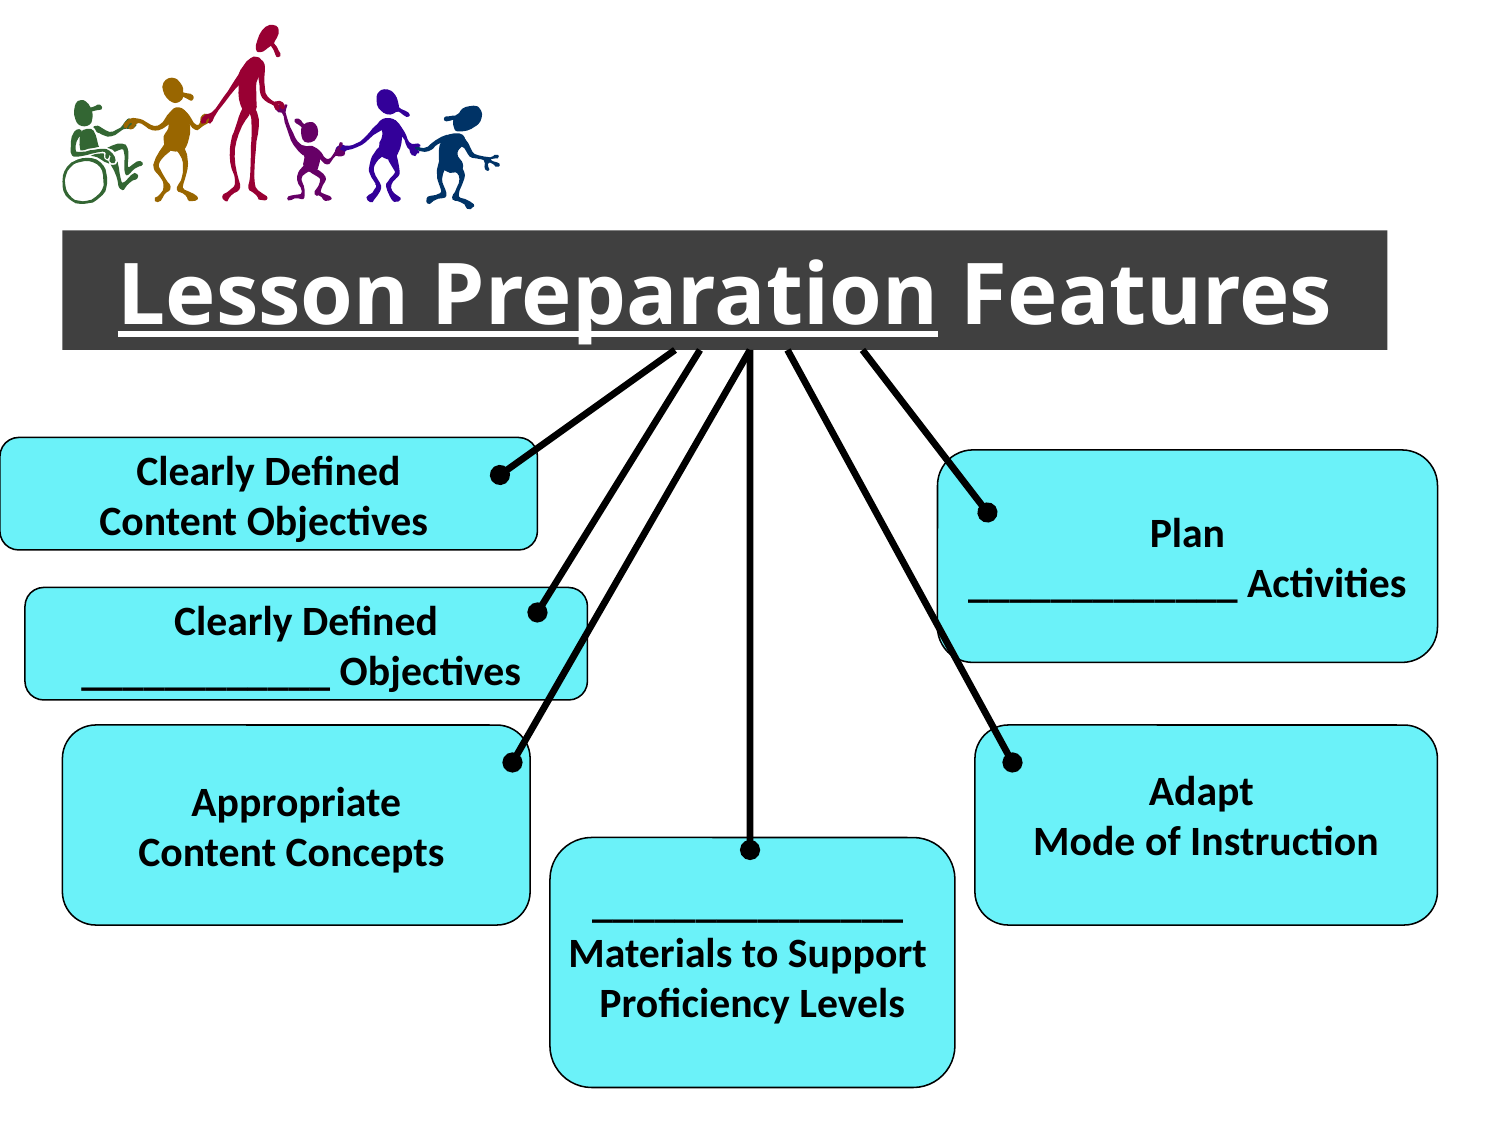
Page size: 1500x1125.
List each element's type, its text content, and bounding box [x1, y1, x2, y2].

text_box [743, 351, 757, 857]
text_box _______________ Materials to Support Proficiency Levels [549, 837, 955, 1088]
text_box Adapt Mode of Instruction [974, 724, 1438, 926]
text_box [531, 349, 701, 619]
text_box [493, 349, 676, 482]
text_box Appropriate Content Concepts [62, 724, 531, 926]
text_box [506, 349, 751, 769]
text_box Clearly Defined Content Objectives [0, 437, 538, 550]
text_box [787, 349, 1019, 769]
picture [62, 24, 501, 210]
text_box Clearly Defined ____________ Objectives [24, 587, 588, 700]
subtitle [62, 512, 1413, 1100]
text_box Plan _____________ Activities [937, 449, 1438, 663]
title Lesson Preparation Features [62, 230, 1388, 350]
text_box [862, 349, 994, 519]
